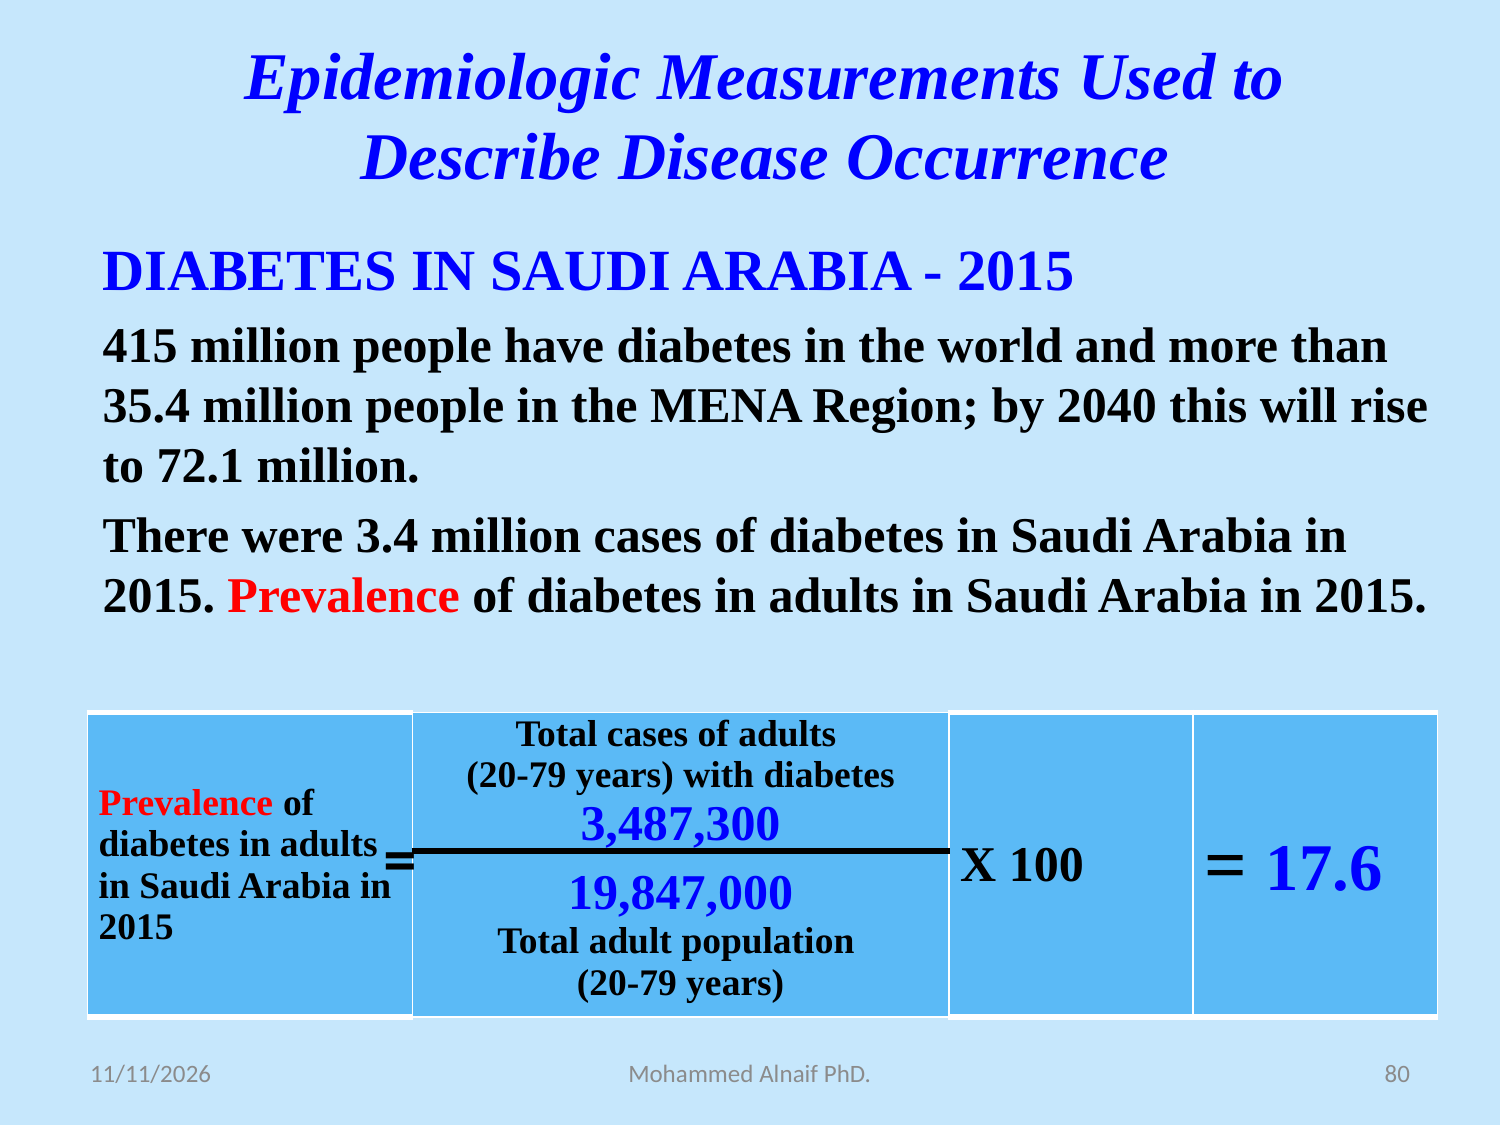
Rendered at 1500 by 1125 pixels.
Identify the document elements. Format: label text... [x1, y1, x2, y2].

subtitle DIABETES IN SAUDI ARABIA - 2015 415 million people have diabetes in the world and more than 35.4 million people in the MENA Region; by 2040 this will rise to 72.1 million. There were 3.4 million cases of diabetes in Saudi Arabia in 2015. Prevalence of diabetes in adults in Saudi Arabia in 2015. [87, 224, 1450, 1025]
table_cell 19,847,000 Total adult population (20-79 years) [413, 854, 948, 1016]
slide_number 80 [1074, 1042, 1425, 1103]
title Epidemiologic Measurements Used to Describe Disease Occurrence [75, 50, 1425, 175]
table_header Prevalence of diabetes in adults in Saudi Arabia in 2015 [88, 715, 412, 1014]
footer Mohammed Alnaif PhD. [512, 1042, 988, 1103]
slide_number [75, 1042, 425, 1103]
table_header Total cases of adults (20-79 years) with diabetes 3,487,300 [413, 713, 948, 848]
table_header X 100 [950, 715, 1192, 1014]
table_header = 17.6 [1194, 715, 1437, 1014]
text_box = [368, 808, 407, 904]
